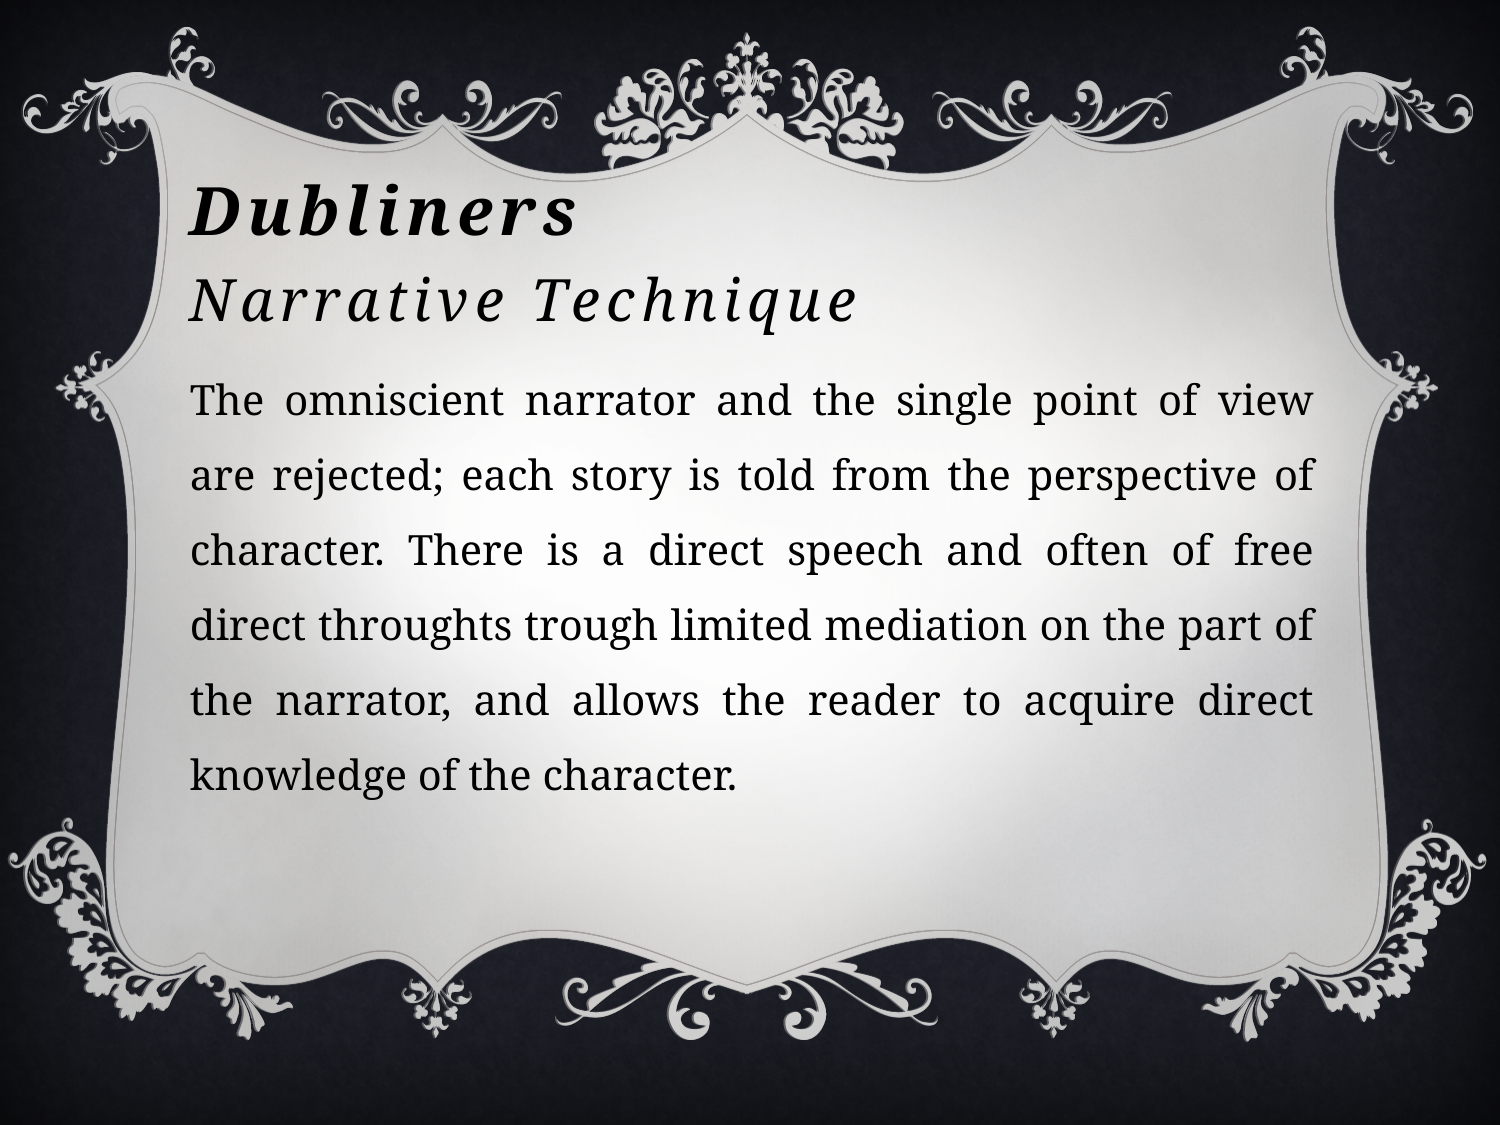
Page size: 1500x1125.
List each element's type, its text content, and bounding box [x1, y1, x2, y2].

text_box Narrative Technique [175, 255, 1223, 341]
picture [0, 0, 1500, 1125]
text_box Dubliners [175, 161, 1223, 255]
text_box The omniscient narrator and the single point of view are rejected; each story is told from the perspective of character. There is a direct speech and often of free direct throughts trough limited mediation on the part of the narrator, and allows the reader to acquire direct knowledge of the character. [175, 341, 1329, 807]
